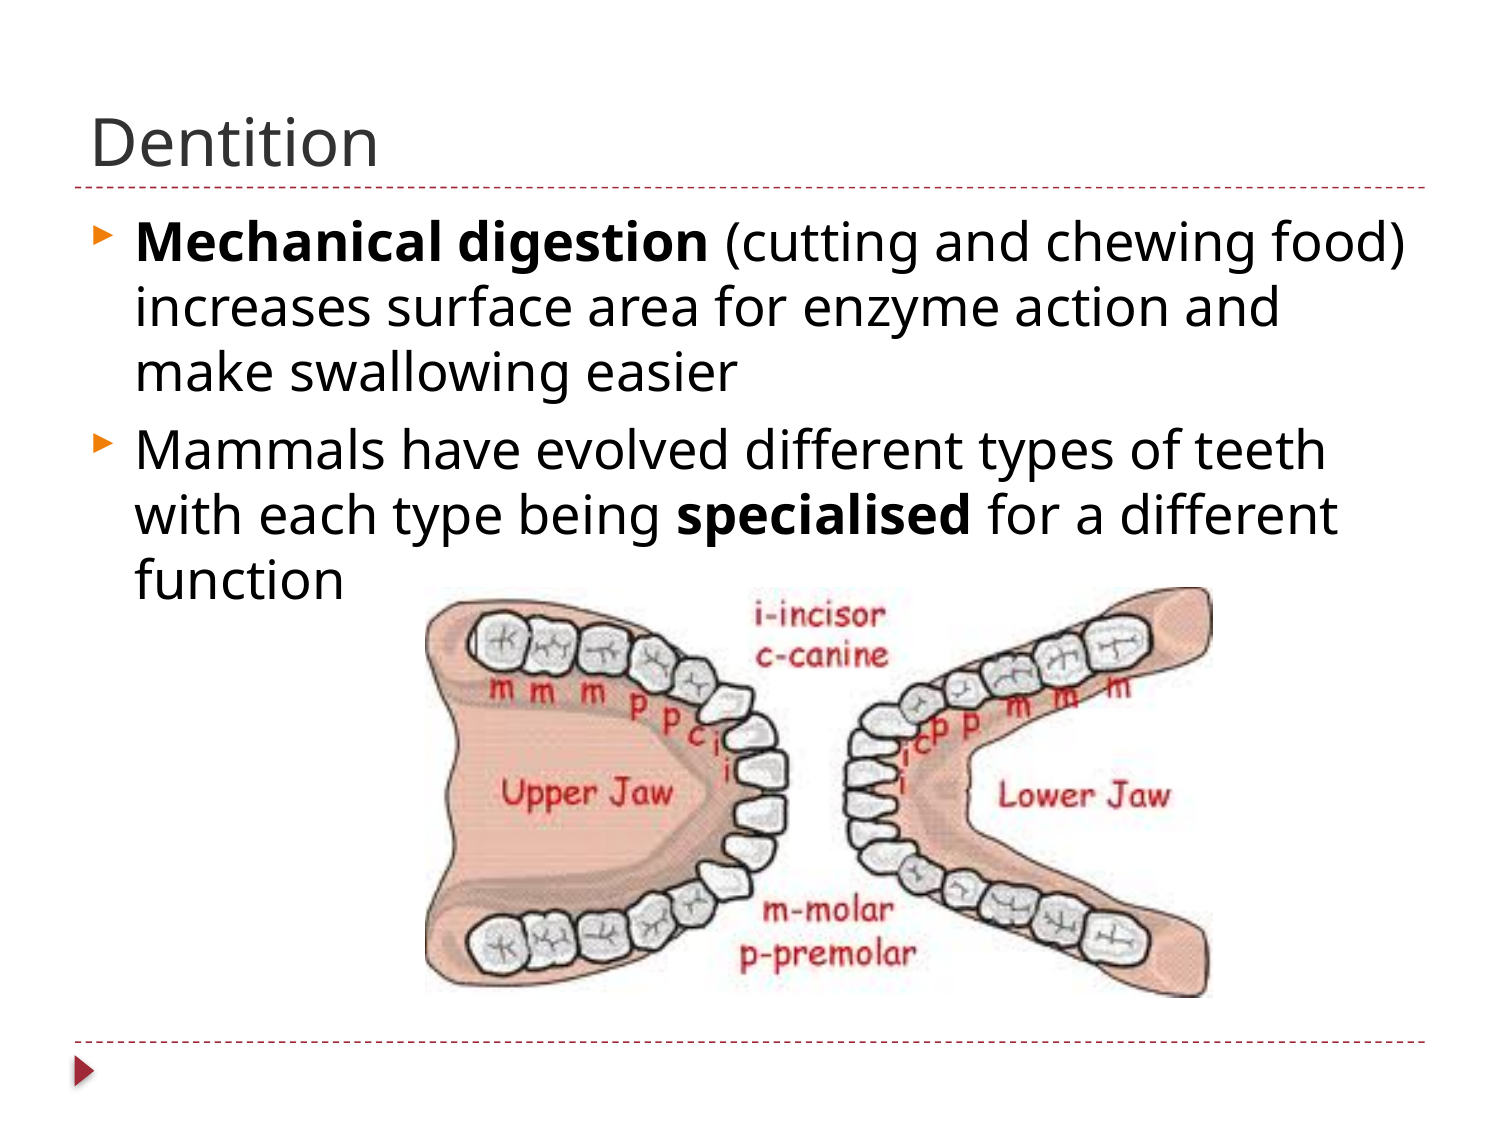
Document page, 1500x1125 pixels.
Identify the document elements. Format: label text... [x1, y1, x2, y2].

title Dentition [75, 24, 1425, 188]
list Mechanical digestion (cutting and chewing food) increases surface area for enzyme action and make swallowing easier Mammals have evolved different types of teeth with each type being specialised for a different function [75, 200, 1425, 1010]
picture [424, 587, 1213, 998]
